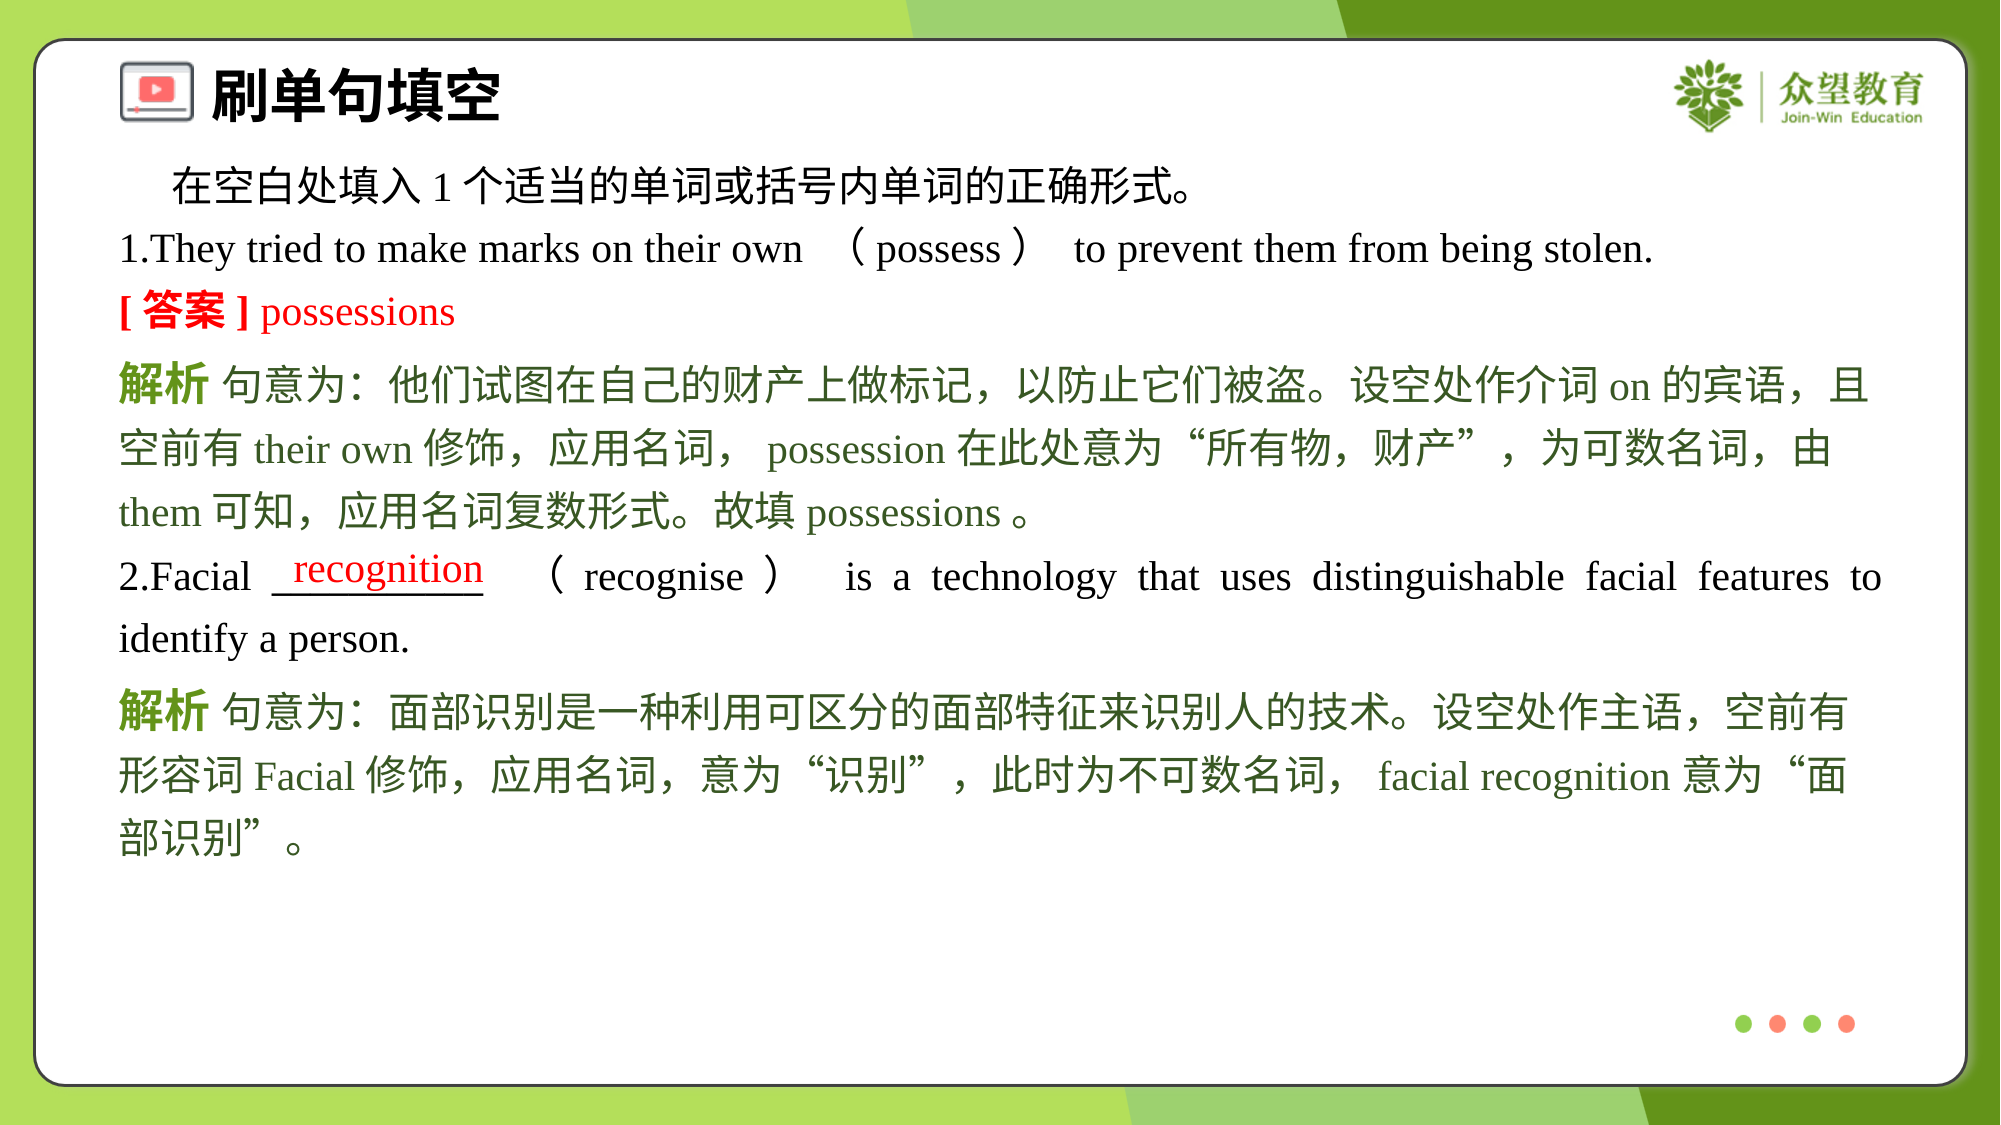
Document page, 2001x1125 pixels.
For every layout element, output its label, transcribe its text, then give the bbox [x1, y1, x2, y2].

text_box 2.Facial ___________ （recognise） is a technology that uses distinguishable facial features to identify a person. [118, 536, 1883, 656]
text_box 解析 句意为：他们试图在自己的财产上做标记，以防止它们被盗。设空处作介词on的宾语，且空前有their own修饰，应用名词，possession在此处意为“所有物，财产”，为可数名词，由them可知，应用名词复数形式。故填possessions。 [118, 340, 1883, 530]
text_box [答案] possessions [118, 271, 1883, 329]
text_box 在空白处填入1个适当的单词或括号内单词的正确形式。 [118, 146, 1883, 204]
text_box 1.They tried to make marks on their own （possess） to prevent them from being stolen. [118, 208, 1883, 266]
text_box 解析 句意为：面部识别是一种利用可区分的面部特征来识别人的技术。设空处作主语，空前有形容词Facial修饰，应用名词，意为“识别”，此时为不可数名词，facial recognition意为“面部识别”。 [118, 667, 1883, 857]
picture [0, 0, 2000, 1125]
text_box recognition [289, 527, 489, 586]
